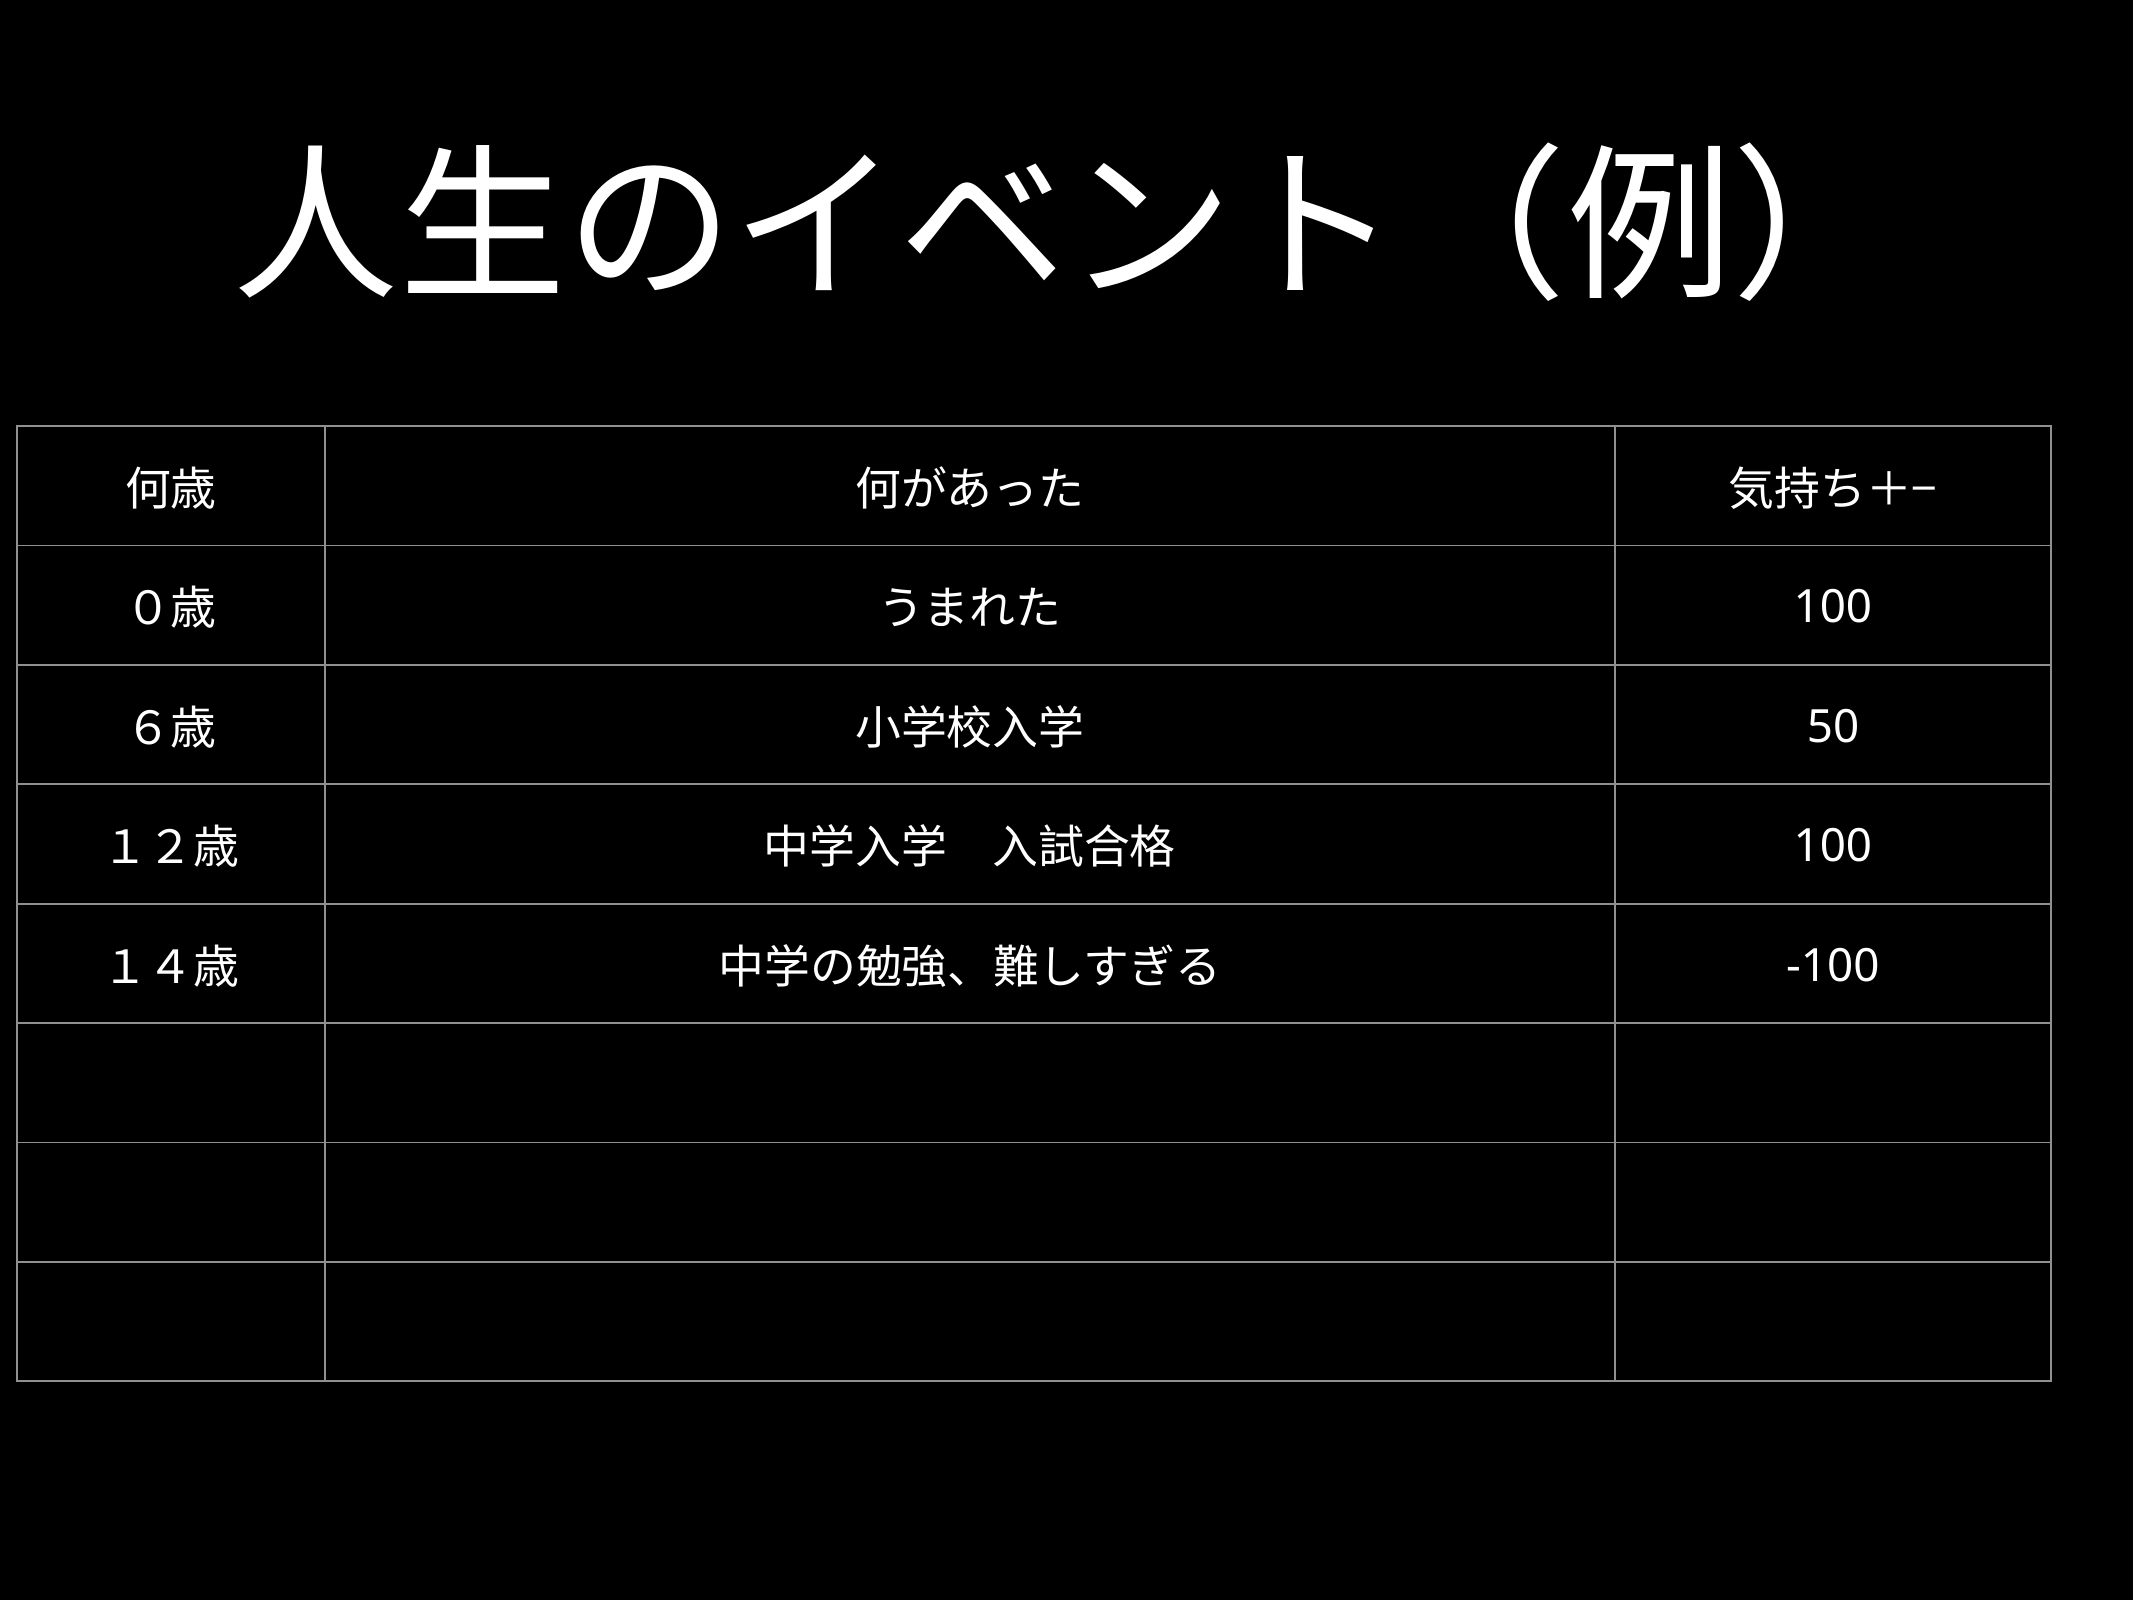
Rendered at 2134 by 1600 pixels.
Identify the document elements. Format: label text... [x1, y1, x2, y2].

table_cell [326, 1263, 1614, 1380]
table_cell [18, 1143, 324, 1261]
table_cell ６歳 [18, 666, 324, 783]
table_cell [1616, 1263, 2050, 1380]
table_cell 100 [1616, 546, 2050, 664]
table_cell [18, 1263, 324, 1380]
table_cell １２歳 [18, 785, 324, 903]
table_cell [1616, 1143, 2050, 1261]
table_cell ０歳 [18, 546, 324, 664]
table_cell [326, 1143, 1614, 1261]
table_cell 50 [1616, 666, 2050, 783]
title 人生のイベント（例） [155, 41, 1978, 397]
table_header 何があった [326, 427, 1614, 545]
table_cell -100 [1616, 905, 2050, 1022]
table_cell [18, 1024, 324, 1142]
table_header 何歳 [18, 427, 324, 545]
table_cell 小学校入学 [326, 666, 1614, 783]
table_header 気持ち＋− [1616, 427, 2050, 545]
table_cell 中学入学 入試合格 [326, 785, 1614, 903]
table_cell 100 [1616, 785, 2050, 903]
table_cell [326, 1024, 1614, 1142]
table_cell 中学の勉強、難しすぎる [326, 905, 1614, 1022]
table_cell １４歳 [18, 905, 324, 1022]
table_cell [1616, 1024, 2050, 1142]
table_cell うまれた [326, 546, 1614, 664]
